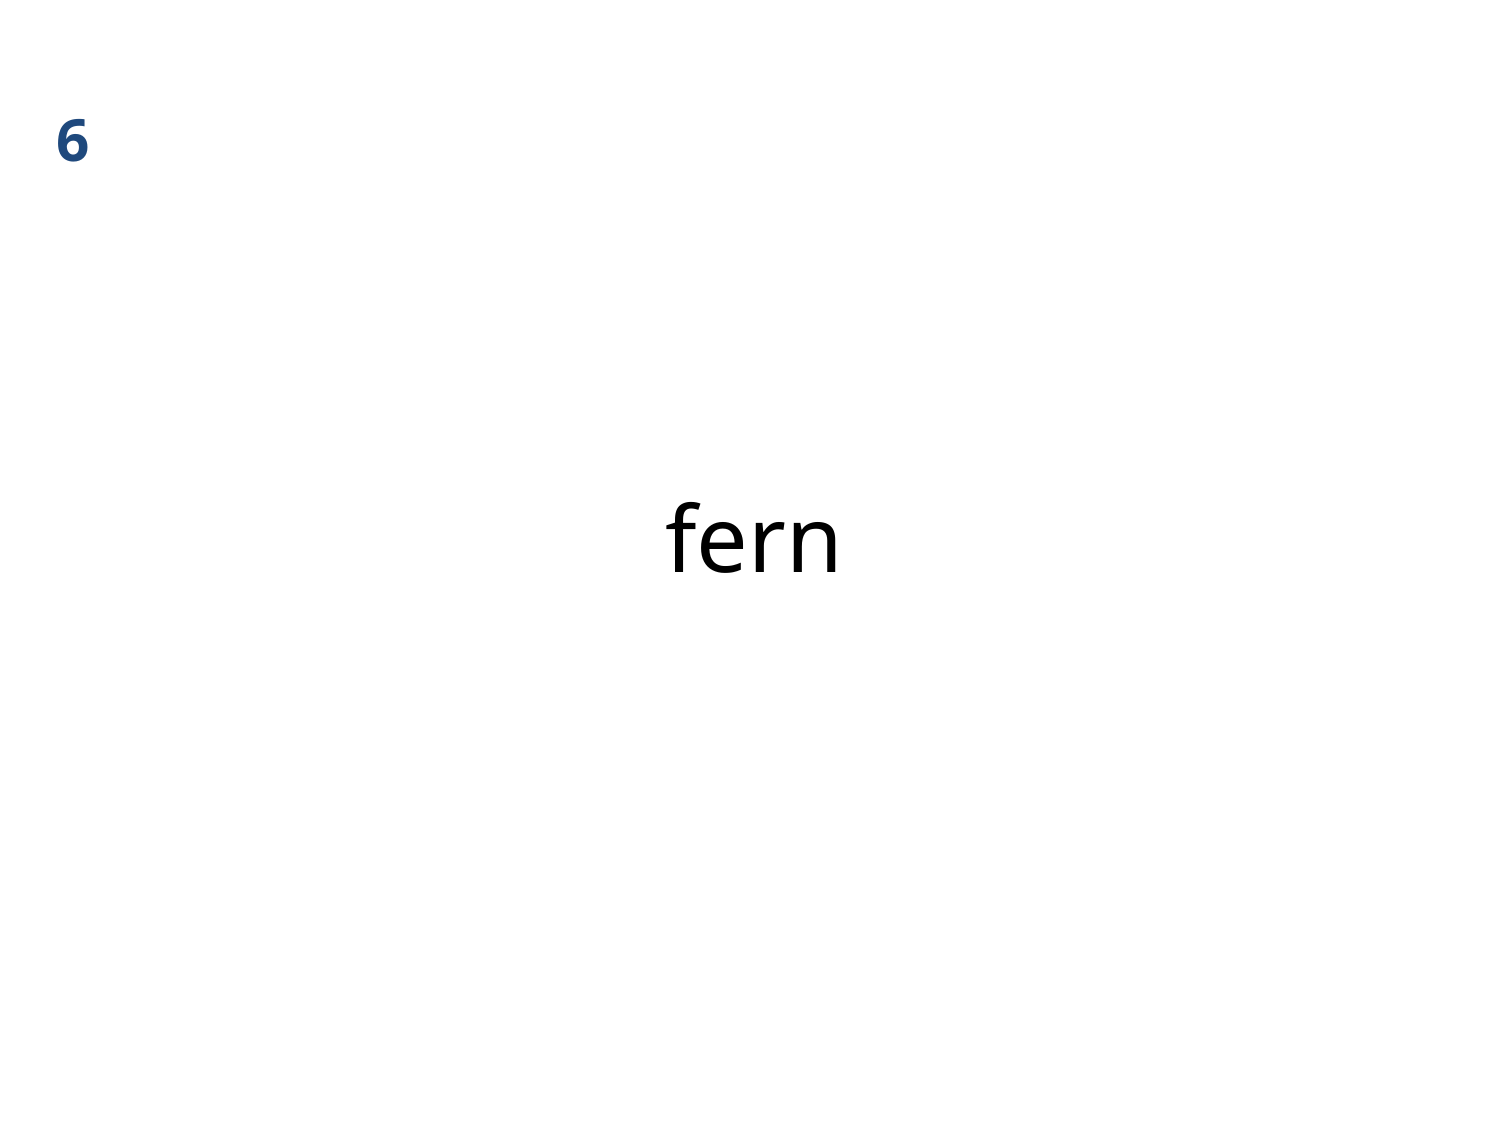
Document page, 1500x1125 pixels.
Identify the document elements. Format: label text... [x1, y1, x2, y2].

text_box fern [303, 473, 1206, 599]
text_box 6 [41, 95, 143, 180]
